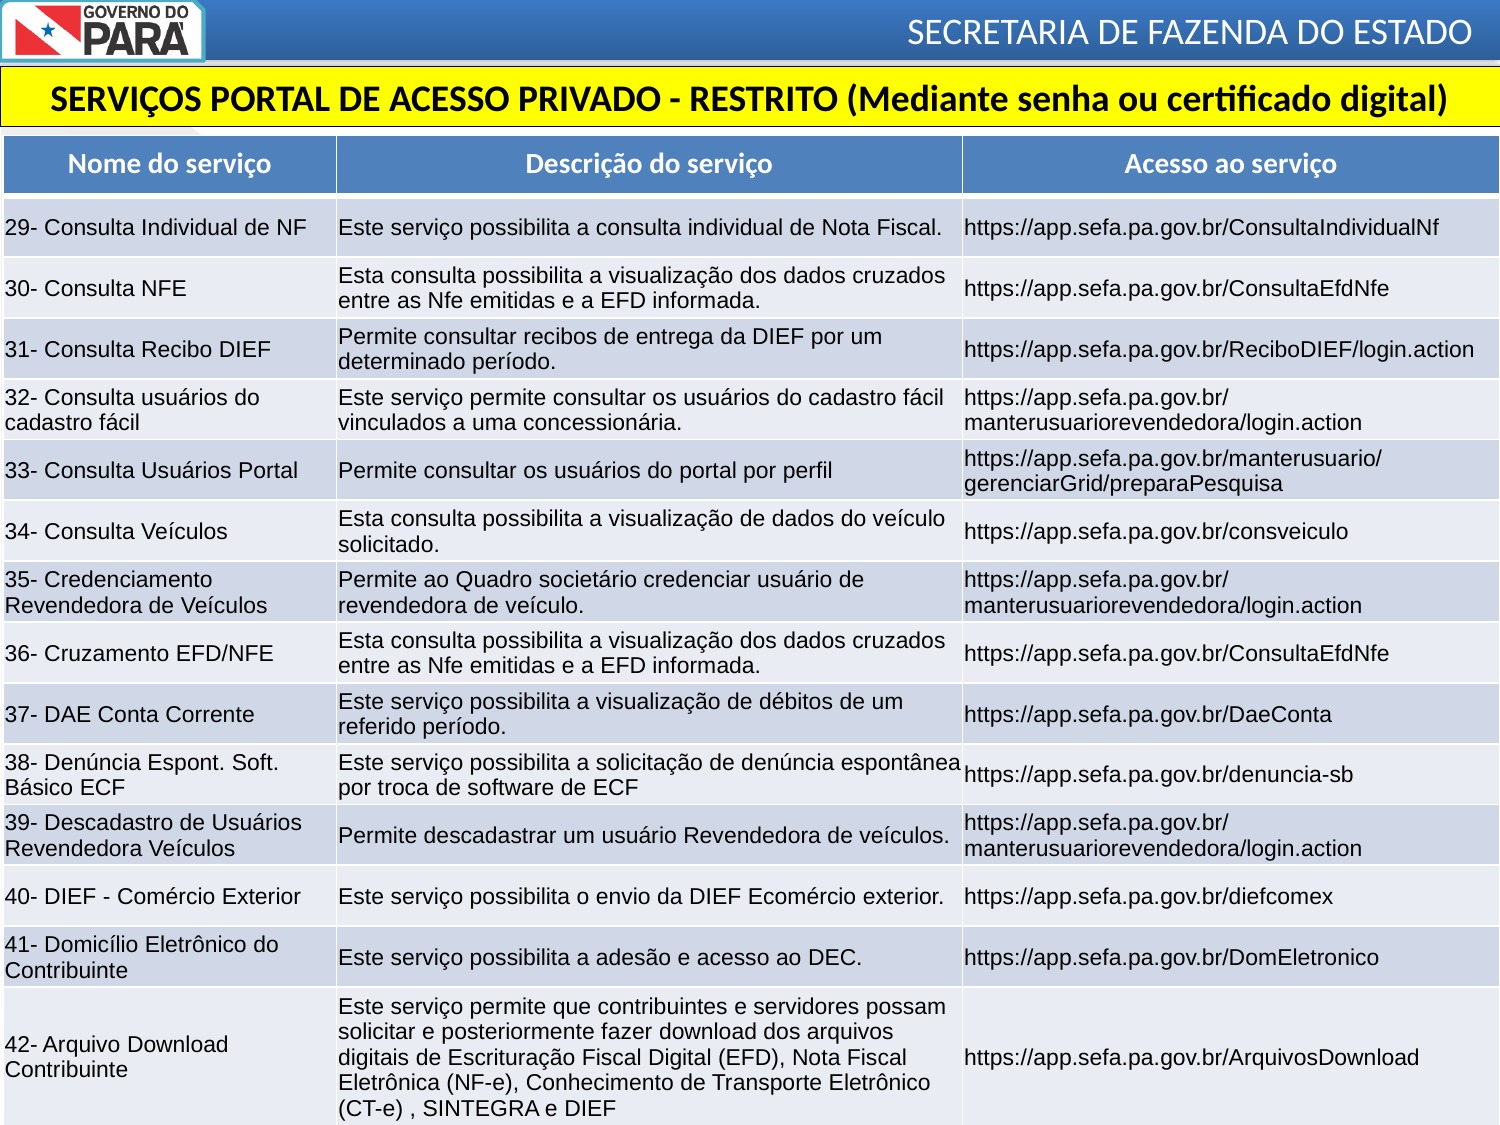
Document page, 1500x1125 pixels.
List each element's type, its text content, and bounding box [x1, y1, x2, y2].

table_cell Este serviço possibilita a adesão e acesso ao DEC. [337, 927, 962, 986]
table_cell Este serviço possibilita a solicitação de denúncia espontânea por troca de software de ECF [337, 745, 962, 804]
table_cell 32- Consulta usuários do cadastro fácil [4, 380, 336, 439]
table_cell Permite descadastrar um usuário Revendedora de veículos. [337, 805, 962, 864]
table_cell https://app.sefa.pa.gov.br/denuncia-sb [963, 745, 1499, 804]
table_cell 34- Consulta Veículos [4, 501, 336, 560]
table_cell Esta consulta possibilita a visualização dos dados cruzados entre as Nfe emitidas e a EFD informada. [337, 623, 962, 682]
table_cell https://app.sefa.pa.gov.br/DaeConta [963, 684, 1499, 743]
table_header Acesso ao serviço [963, 136, 1499, 193]
table_cell Este serviço permite que contribuintes e servidores possam solicitar e posteriormente fazer download dos arquivos digitais de Escrituração Fiscal Digital (EFD), Nota Fiscal Eletrônica (NF-e), Conhecimento de Transporte Eletrônico (CT-e) , SINTEGRA e DIEF [337, 988, 962, 1125]
table_cell https://app.sefa.pa.gov.br/manterusuariorevendedora/login.action [963, 380, 1499, 439]
table_cell Permite ao Quadro societário credenciar usuário de revendedora de veículo. [337, 562, 962, 621]
table_cell 33- Consulta Usuários Portal [4, 440, 336, 499]
table_cell Este serviço permite consultar os usuários do cadastro fácil vinculados a uma concessionária. [337, 380, 962, 439]
table_cell 37- DAE Conta Corrente [4, 684, 336, 743]
table_cell https://app.sefa.pa.gov.br/ConsultaEfdNfe [963, 258, 1499, 317]
picture [0, 60, 1500, 66]
table_cell Esta consulta possibilita a visualização dos dados cruzados entre as Nfe emitidas e a EFD informada. [337, 258, 962, 317]
picture [0, 127, 1500, 1125]
table_cell Permite consultar recibos de entrega da DIEF por um determinado período. [337, 319, 962, 378]
table_cell https://app.sefa.pa.gov.br/ConsultaIndividualNf [963, 199, 1499, 256]
table_cell 42- Arquivo Download Contribuinte [4, 988, 336, 1125]
table_cell https://app.sefa.pa.gov.br/DomEletronico [963, 927, 1499, 986]
table_cell Esta consulta possibilita a visualização de dados do veículo solicitado. [337, 501, 962, 560]
table_cell 30- Consulta NFE [4, 258, 336, 317]
table_cell https://app.sefa.pa.gov.br/manterusuariorevendedora/login.action [963, 805, 1499, 864]
table_cell https://app.sefa.pa.gov.br/ArquivosDownload [963, 988, 1499, 1125]
table_cell Este serviço possibilita o envio da DIEF Ecomércio exterior. [337, 866, 962, 925]
table_header Descrição do serviço [337, 136, 962, 193]
table_cell 36- Cruzamento EFD/NFE [4, 623, 336, 682]
text_box SECRETARIA DE FAZENDA DO ESTADO [205, 0, 1500, 60]
table_cell 41- Domicílio Eletrônico do Contribuinte [4, 927, 336, 986]
table_cell https://app.sefa.pa.gov.br/ConsultaEfdNfe [963, 623, 1499, 682]
table_cell https://app.sefa.pa.gov.br/manterusuariorevendedora/login.action [963, 562, 1499, 621]
table_cell Este serviço possibilita a visualização de débitos de um referido período. [337, 684, 962, 743]
table_cell 35- Credenciamento Revendedora de Veículos [4, 562, 336, 621]
table_cell 31- Consulta Recibo DIEF [4, 319, 336, 378]
text_box SERVIÇOS PORTAL DE ACESSO PRIVADO - RESTRITO (Mediante senha ou certificado digital) [0, 66, 1500, 127]
table_cell 39- Descadastro de Usuários Revendedora Veículos [4, 805, 336, 864]
table_cell Este serviço possibilita a consulta individual de Nota Fiscal. [337, 199, 962, 256]
table_header Nome do serviço [4, 136, 336, 193]
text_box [0, 0, 204, 61]
table_cell 40- DIEF - Comércio Exterior [4, 866, 336, 925]
table_cell https://app.sefa.pa.gov.br/consveiculo [963, 501, 1499, 560]
table_cell https://app.sefa.pa.gov.br/manterusuario/gerenciarGrid/preparaPesquisa [963, 440, 1499, 499]
table_cell https://app.sefa.pa.gov.br/ReciboDIEF/login.action [963, 319, 1499, 378]
table_cell 38- Denúncia Espont. Soft. Básico ECF [4, 745, 336, 804]
table_cell Permite consultar os usuários do portal por perfil [337, 440, 962, 499]
table_cell https://app.sefa.pa.gov.br/diefcomex [963, 866, 1499, 925]
table_cell 29- Consulta Individual de NF [4, 199, 336, 256]
